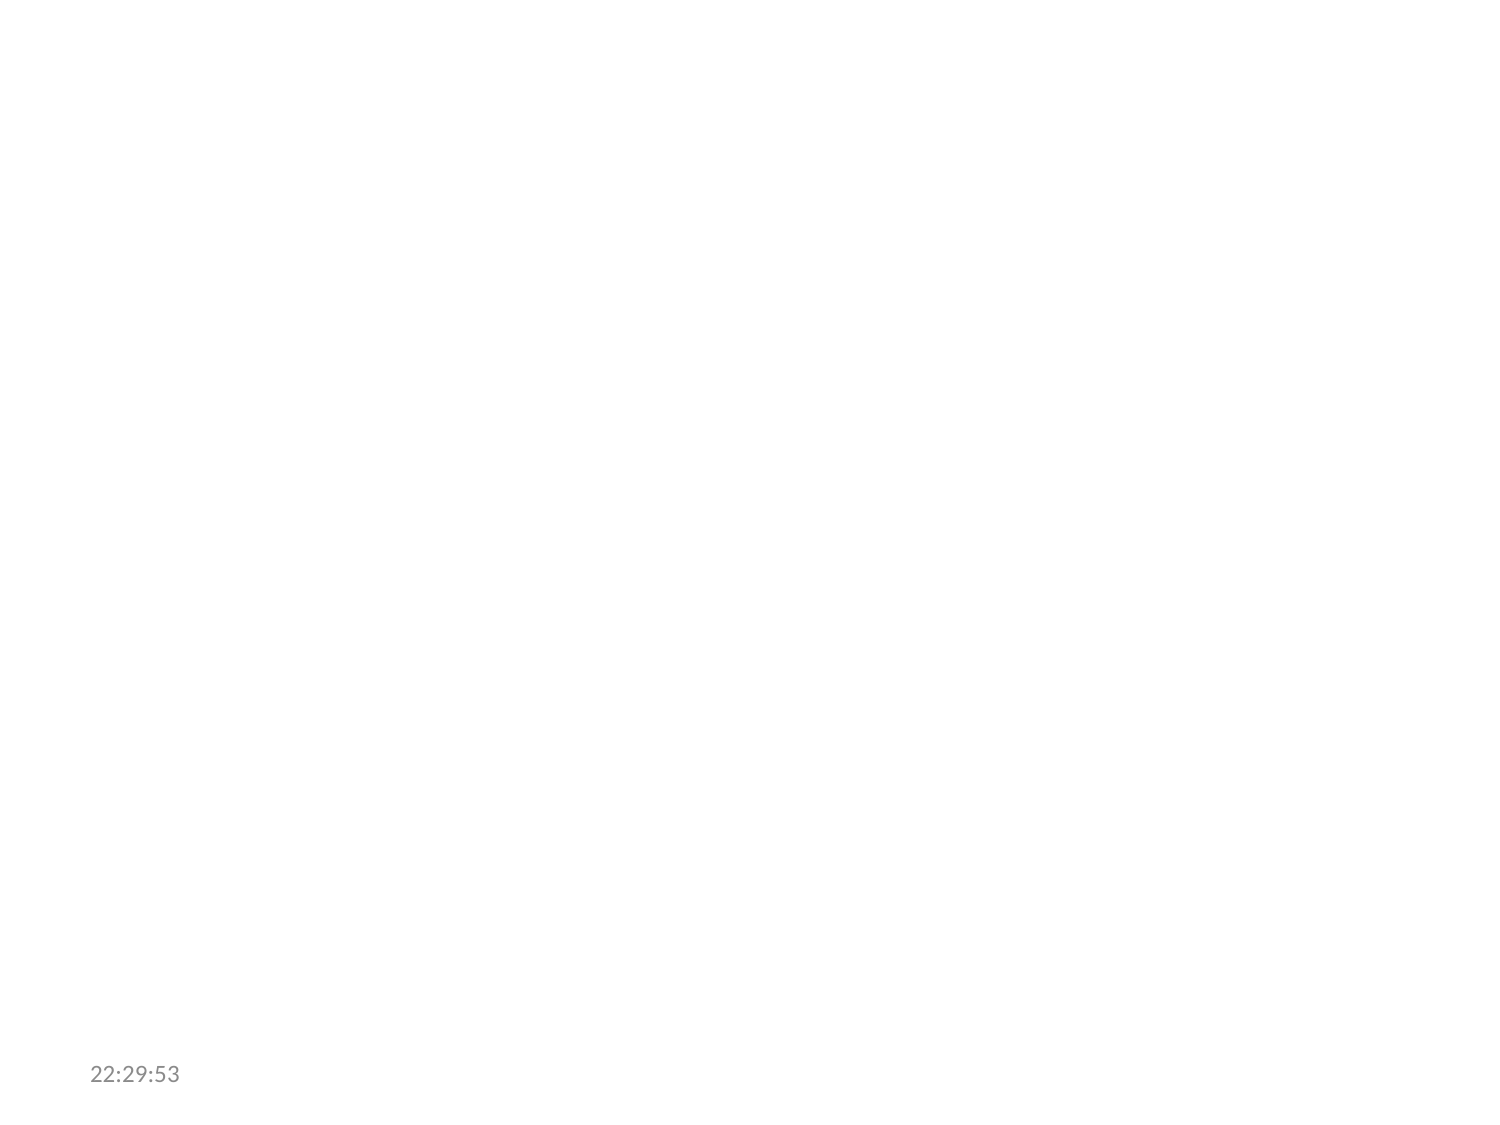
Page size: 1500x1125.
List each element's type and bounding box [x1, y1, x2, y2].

slide_number [75, 1042, 425, 1103]
